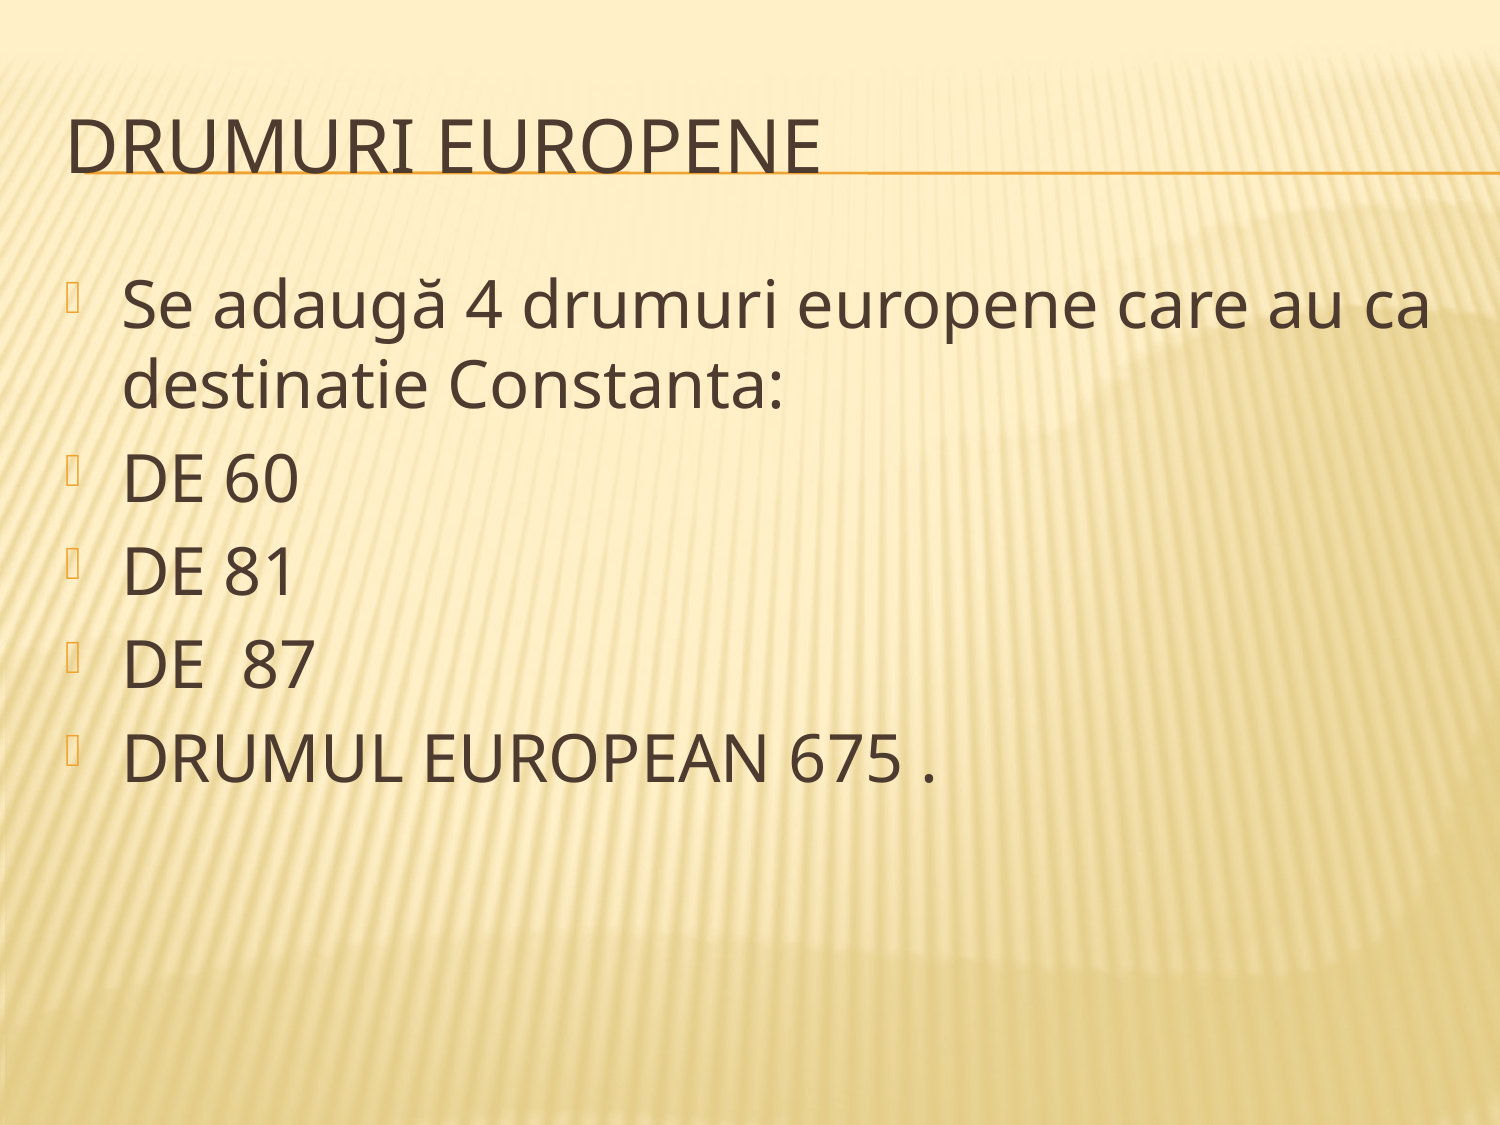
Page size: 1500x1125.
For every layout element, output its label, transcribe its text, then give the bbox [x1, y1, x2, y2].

list Se adaugă 4 drumuri europene care au ca destinatie Constanta: DE 60 DE 81 DE 87 DRUMUL EUROPEAN 675 . [50, 254, 1475, 998]
title DRUMURI EUROPENE [50, 75, 1475, 213]
